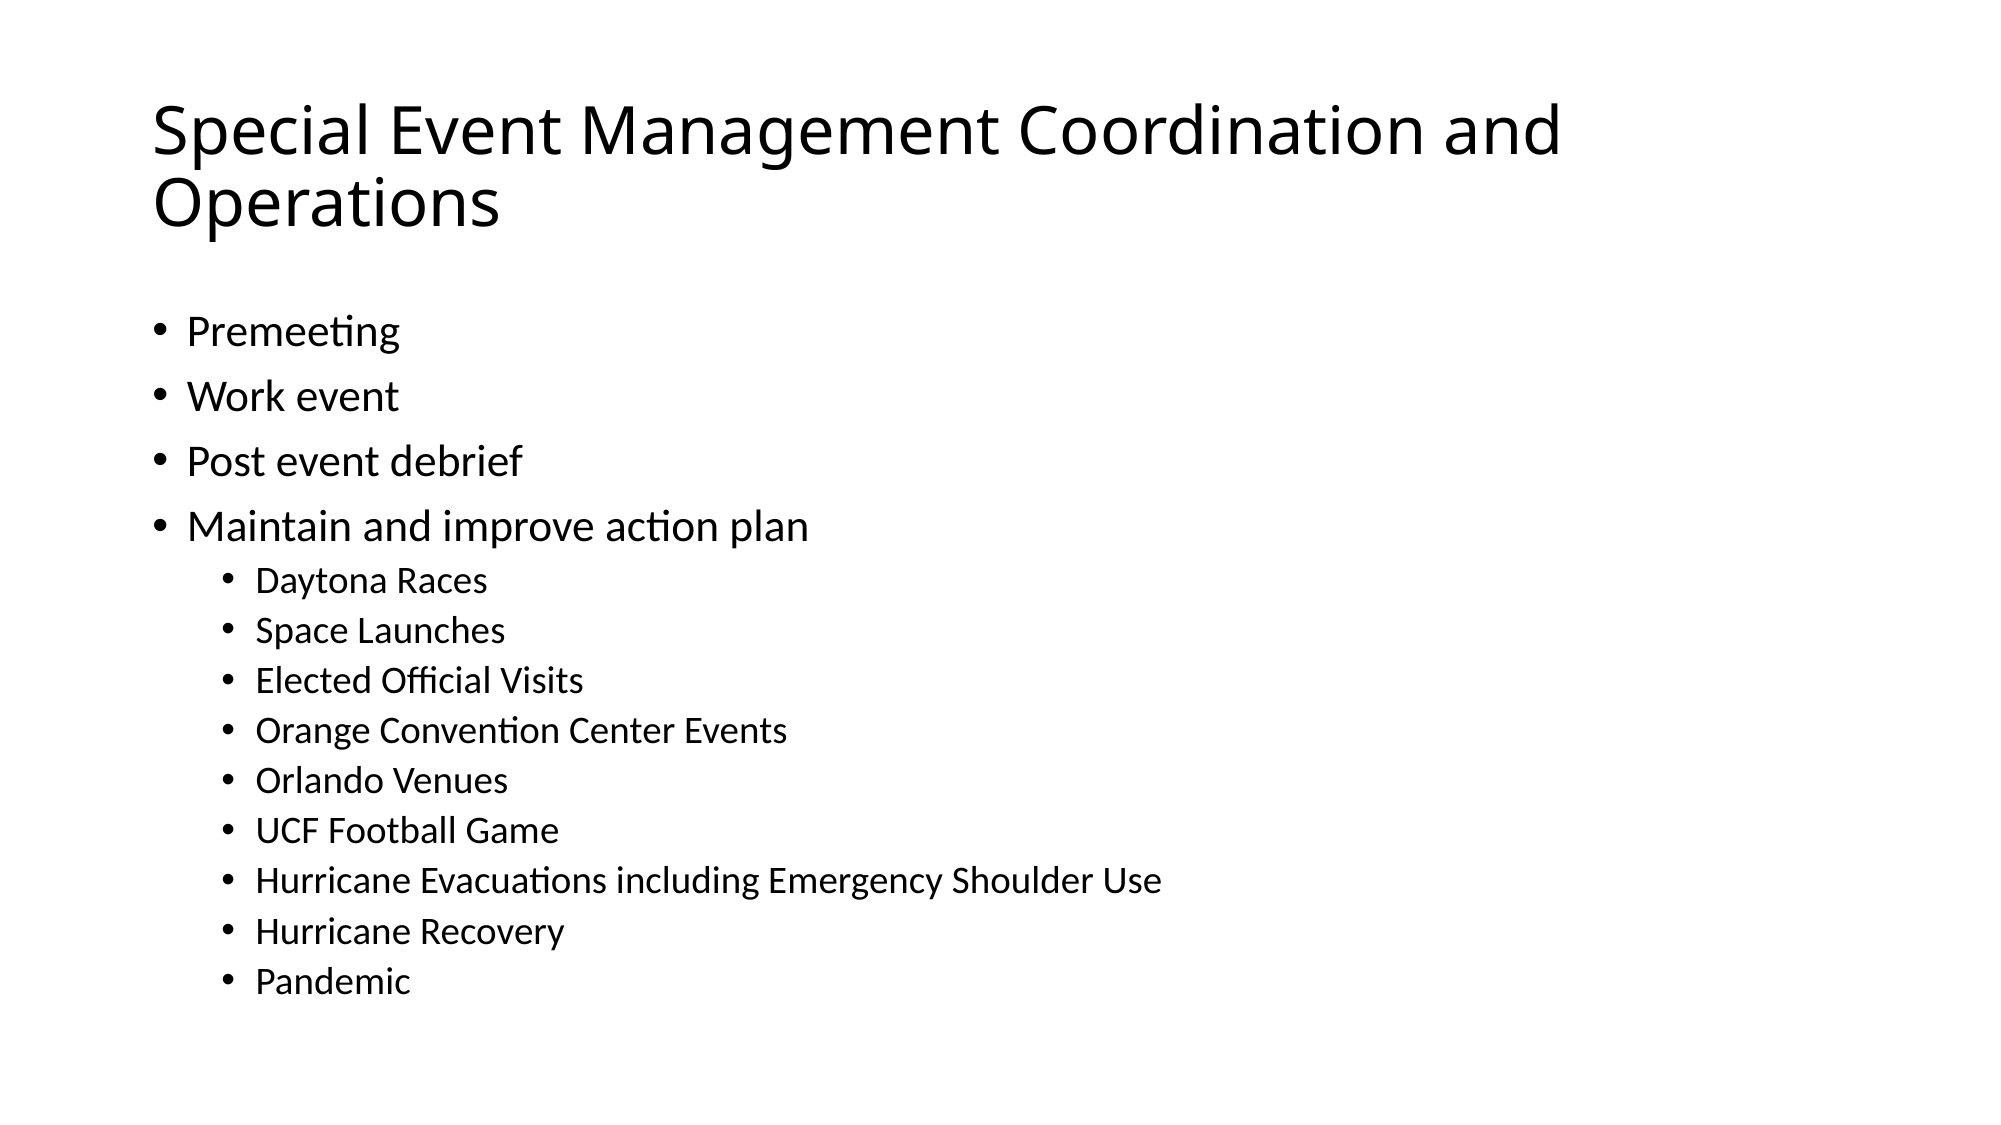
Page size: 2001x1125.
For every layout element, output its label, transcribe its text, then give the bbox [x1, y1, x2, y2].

title Special Event Management Coordination and Operations [137, 59, 1863, 278]
list Premeeting Work event Post event debrief Maintain and improve action plan Daytona Races Space Launches Elected Official Visits Orange Convention Center Events Orlando Venues UCF Football Game Hurricane Evacuations including Emergency Shoulder Use Hurricane Recovery Pandemic [137, 299, 1863, 1014]
